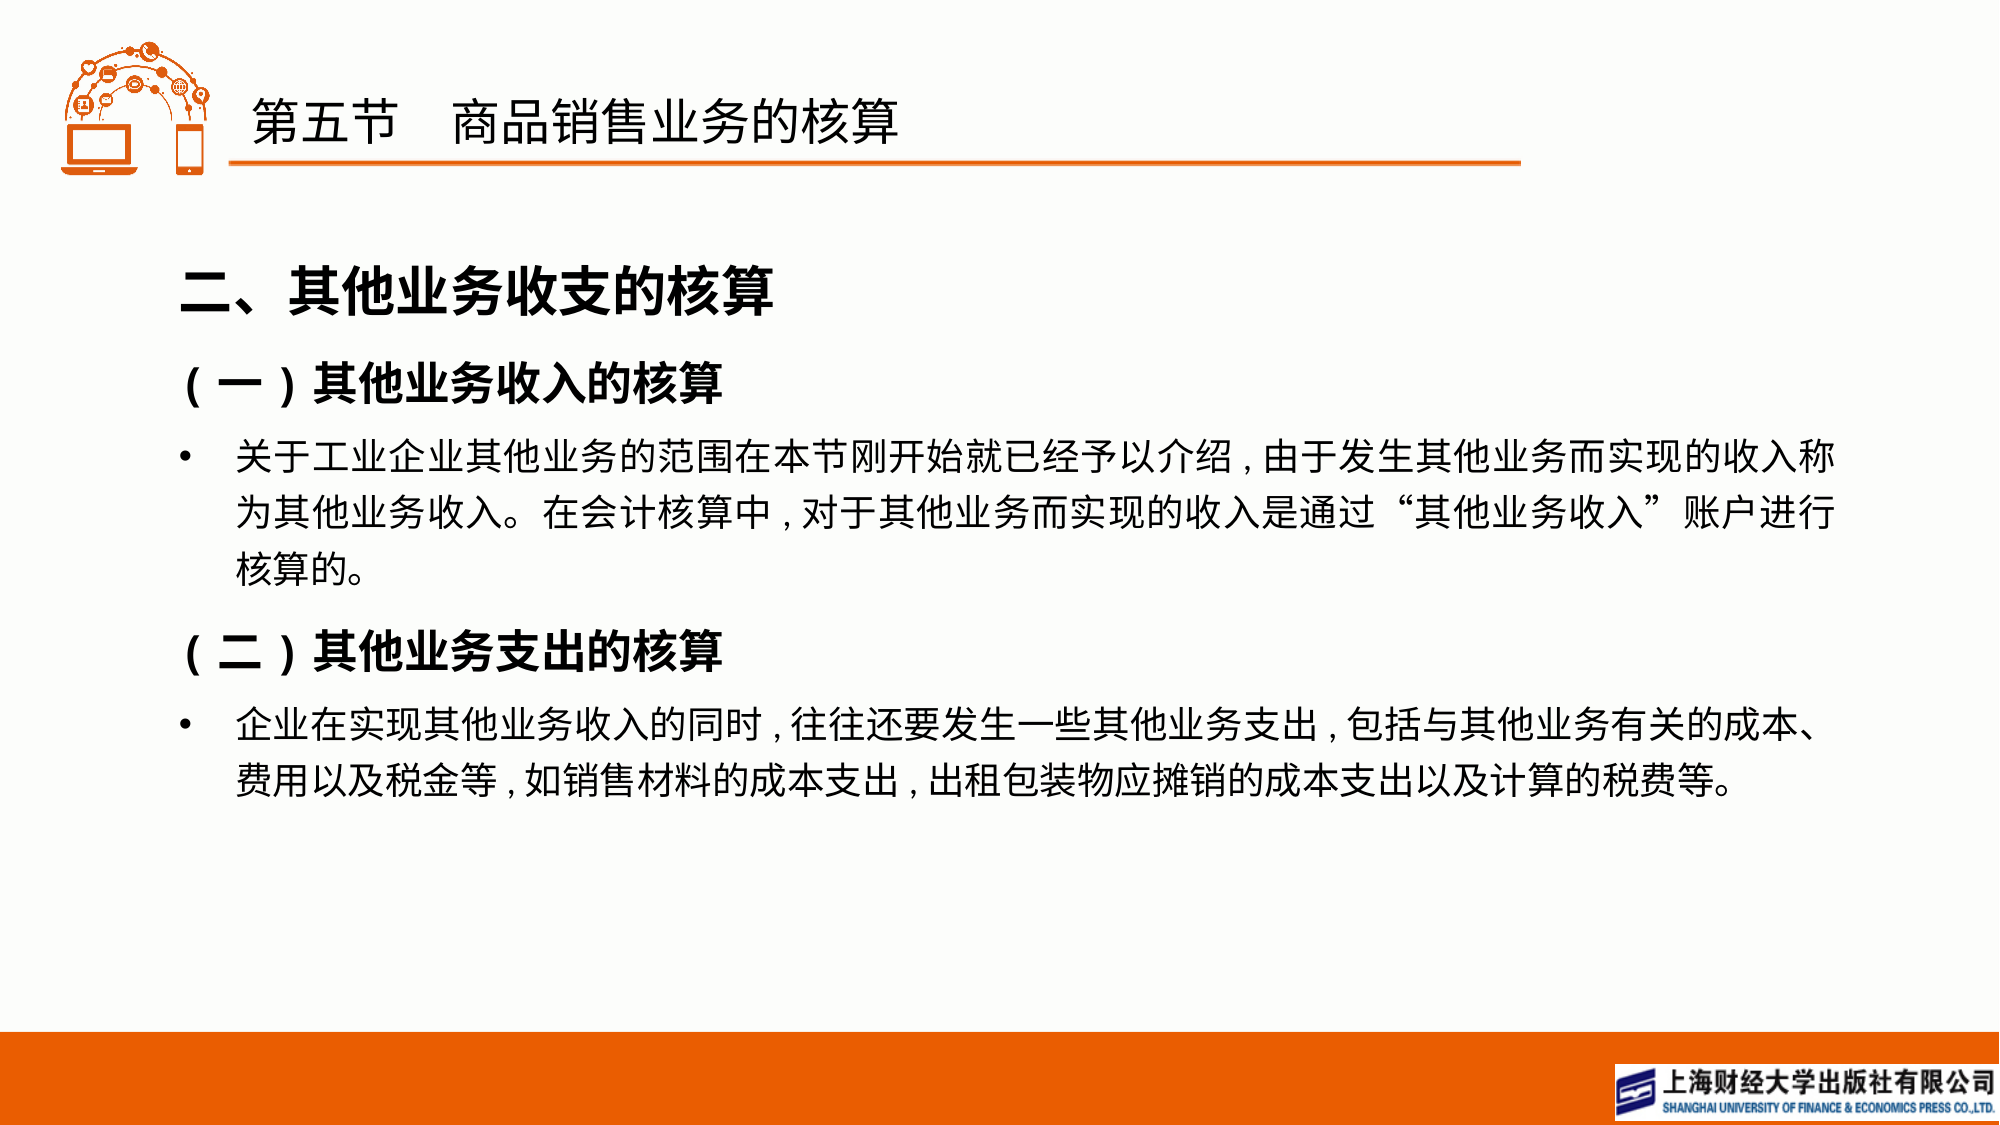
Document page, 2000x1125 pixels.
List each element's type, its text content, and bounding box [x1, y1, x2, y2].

picture [0, 0, 2000, 1125]
list 二、其他业务收支的核算 (一)其他业务收入的核算 关于工业企业其他业务的范围在本节刚开始就已经予以介绍,由于发生其他业务而实现的收入称为其他业务收入。在会计核算中,对于其他业务而实现的收入是通过“其他业务收入”账户进行核算的。 (二)其他业务支出的核算 企业在实现其他业务收入的同时,往往还要发生一些其他业务支出,包括与其他业务有关的成本、费用以及税金等,如销售材料的成本支出,出租包装物应摊销的成本支出以及计算的税费等。 [163, 227, 1852, 1049]
title 第五节 商品销售业务的核算 [235, 82, 1605, 189]
